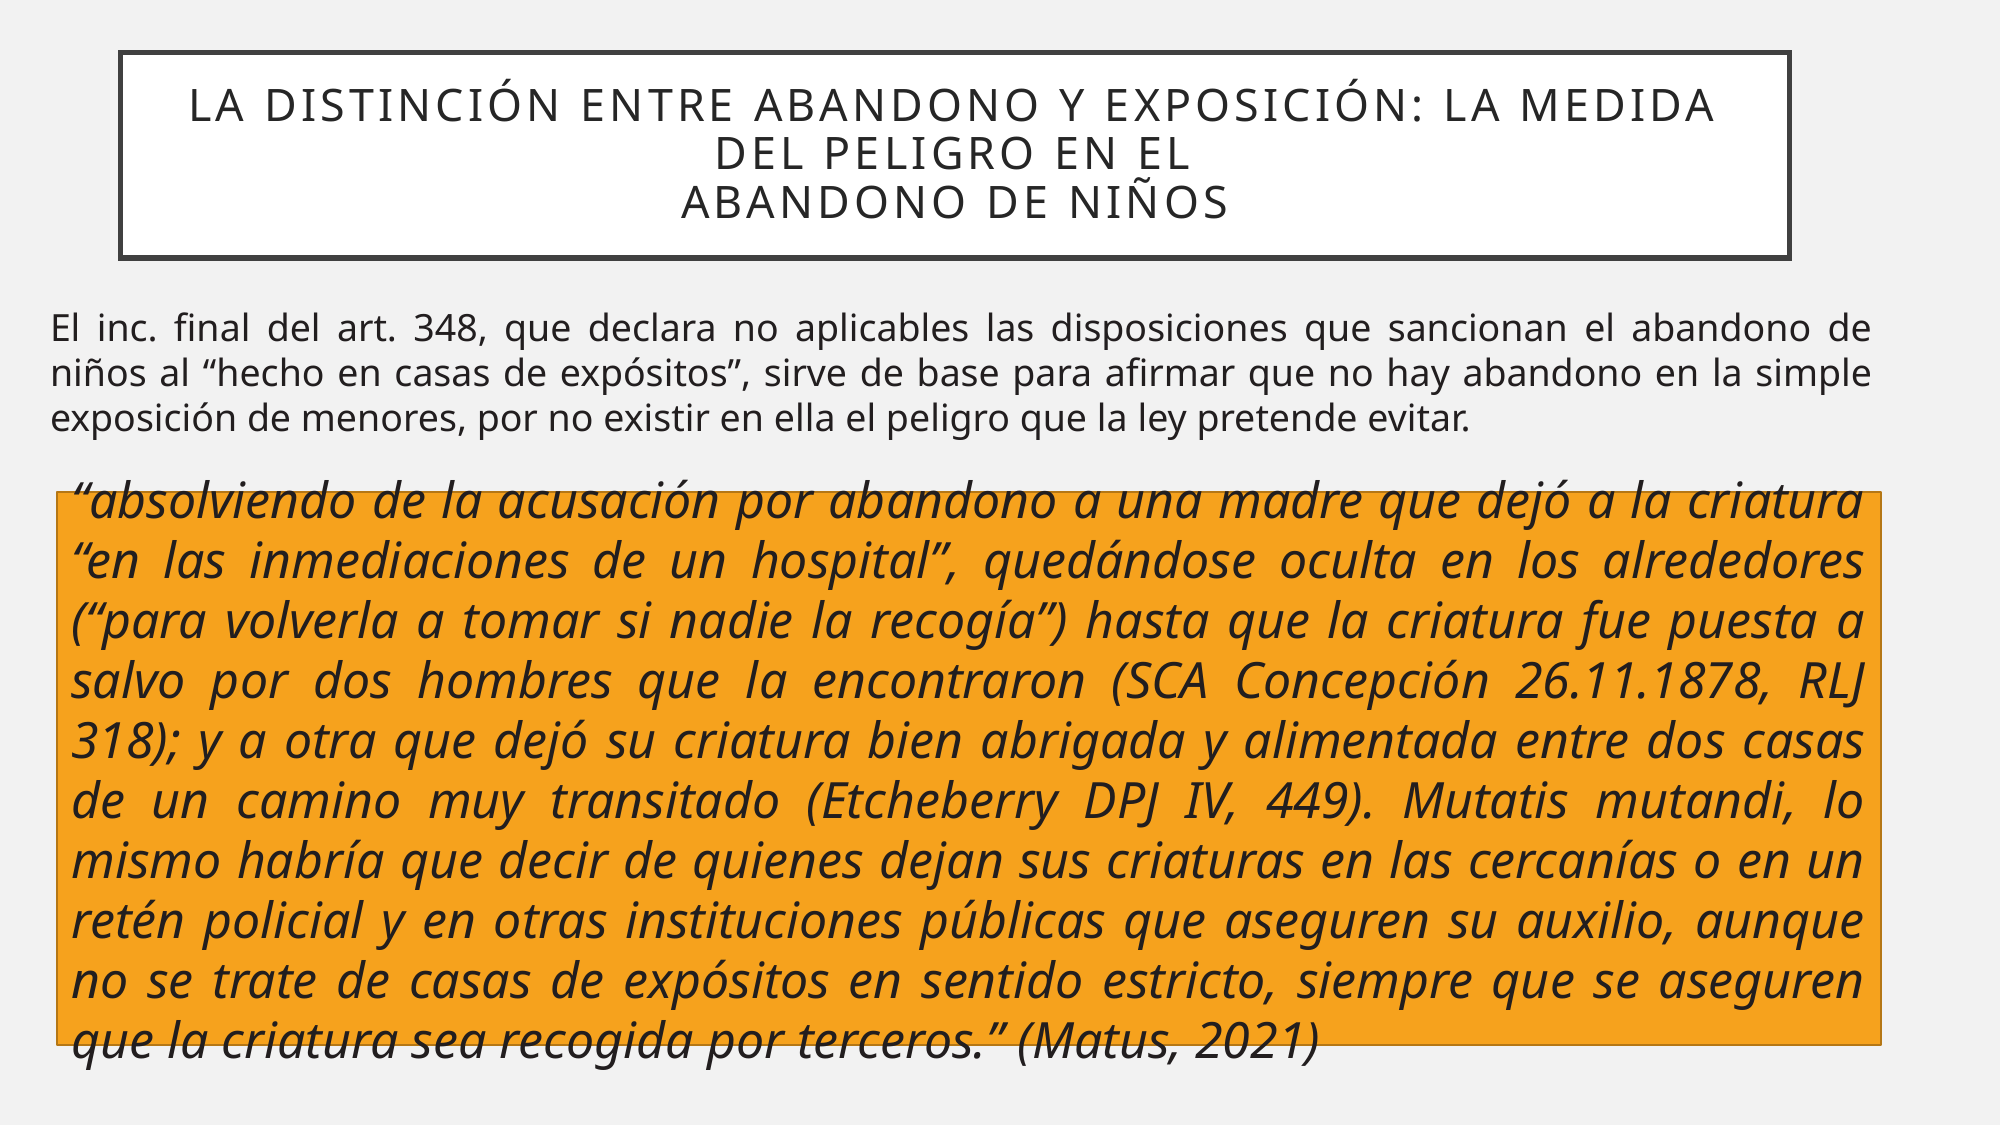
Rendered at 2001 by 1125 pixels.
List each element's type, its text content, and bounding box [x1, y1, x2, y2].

title La distinción entre abandono y exposición: la medida del peligro en el abandono de niños [118, 50, 1792, 261]
text_box “absolviendo de la acusación por abandono a una madre que dejó a la criatura “en las inmediaciones de un hospital”, quedándose oculta en los alrededores (“para volverla a tomar si nadie la recogía”) hasta que la criatura fue puesta a salvo por dos hombres que la encontraron (SCA Concepción 26.11.1878, RLJ 318); y a otra que dejó su criatura bien abrigada y alimentada entre dos casas de un camino muy transitado (Etcheberry DPJ IV, 449). Mutatis mutandi, lo mismo habría que decir de quienes dejan sus criaturas en las cercanías o en un retén policial y en otras instituciones públicas que aseguren su auxilio, aunque no se trate de casas de expósitos en sentido estricto, siempre que se aseguren que la criatura sea recogida por terceros.” (Matus, 2021) [56, 491, 1882, 1046]
list El inc. final del art. 348, que declara no aplicables las disposiciones que sancionan el abandono de niños al “hecho en casas de expósitos”, sirve de base para afirmar que no hay abandono en la simple exposición de menores, por no existir en ella el peligro que la ley pretende evitar. [34, 296, 1889, 1045]
